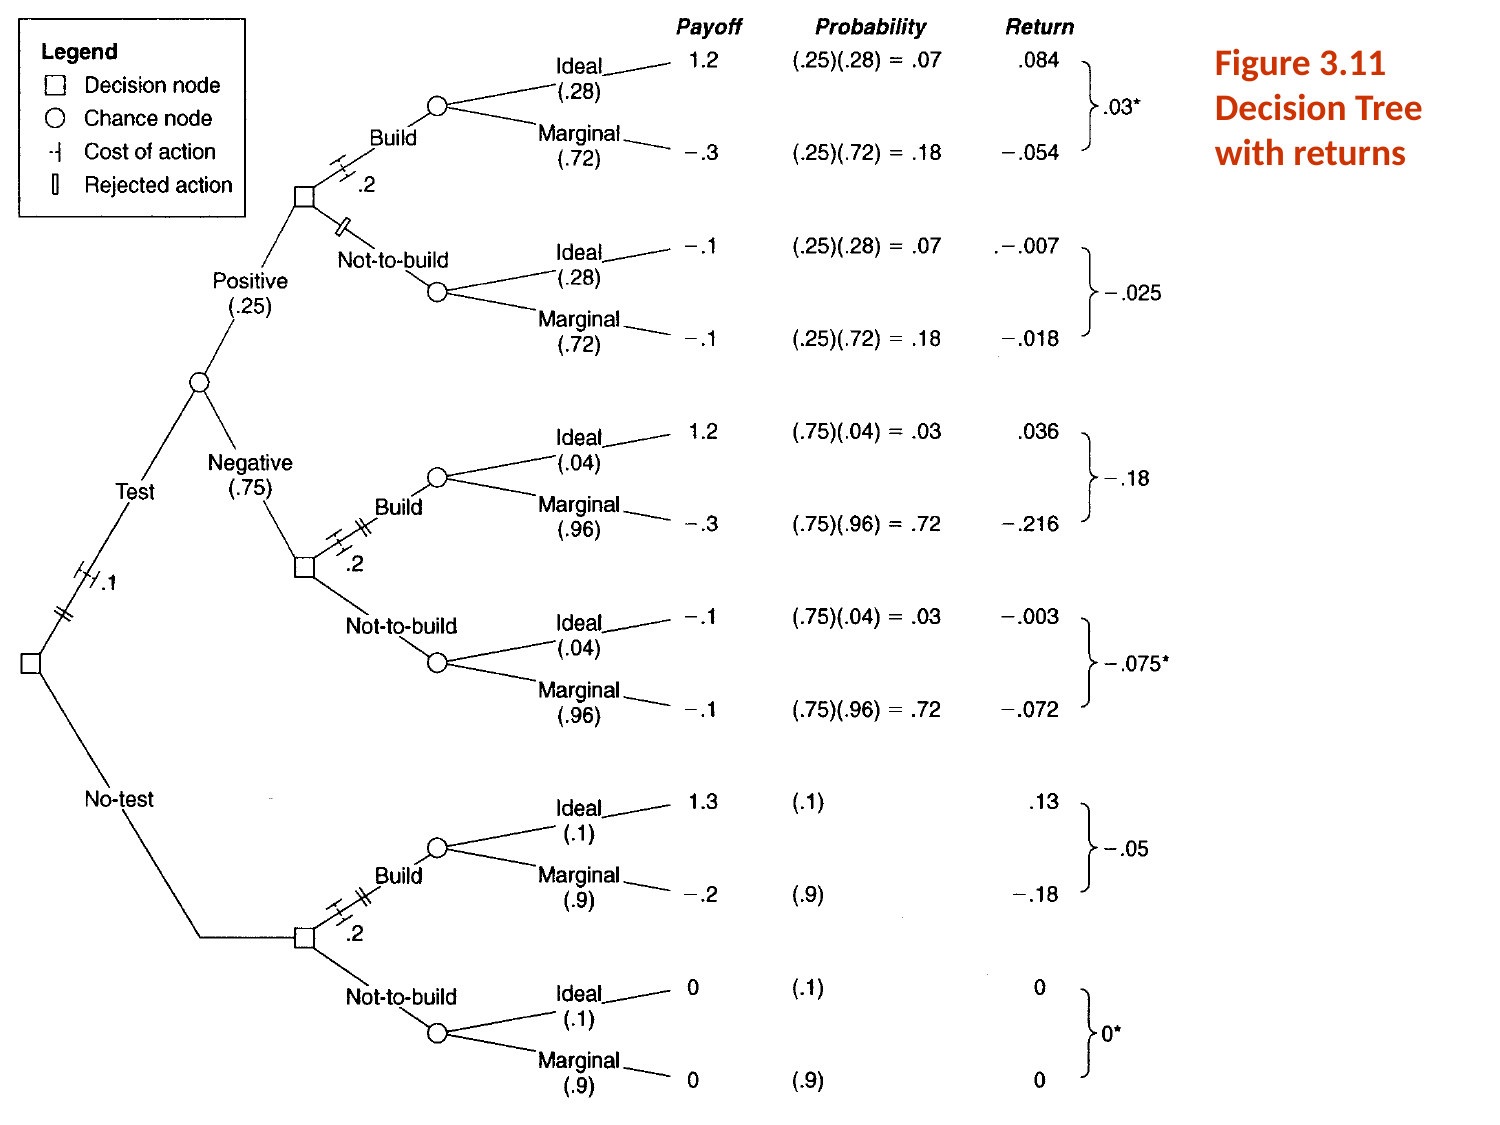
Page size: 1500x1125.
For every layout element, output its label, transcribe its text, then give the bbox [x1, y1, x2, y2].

text_box Figure 3.11 Decision Tree with returns [1200, 30, 1500, 181]
picture [0, 1, 1188, 1124]
